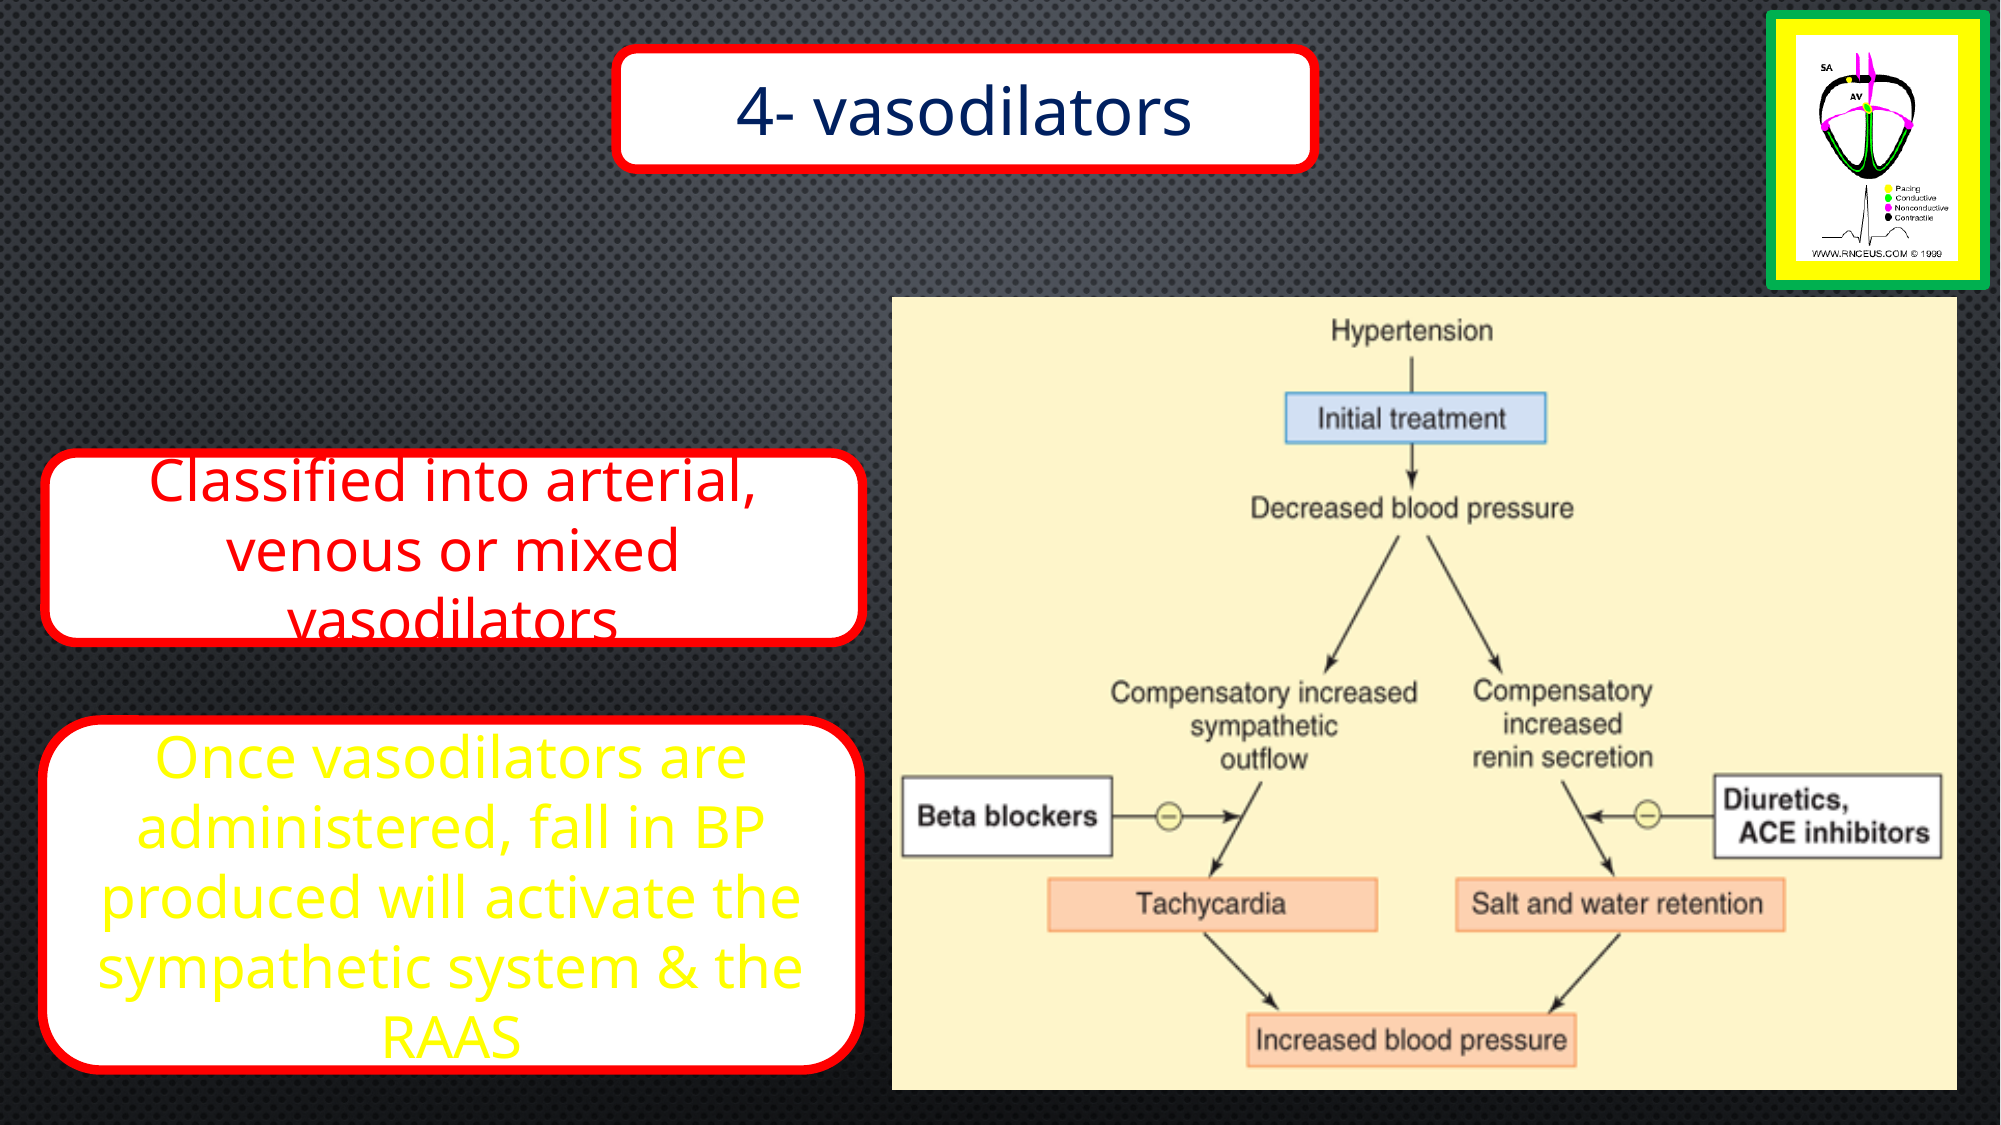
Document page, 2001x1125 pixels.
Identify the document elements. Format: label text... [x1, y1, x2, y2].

picture [1795, 35, 1959, 261]
text_box 4- vasodilators [614, 47, 1317, 171]
text_box Once vasodilators are administered, fall in BP produced will activate the sympathetic system & the RAAS [40, 718, 862, 1072]
text_box [1770, 13, 1987, 287]
picture [892, 297, 1963, 1125]
text_box Classified into arterial, venous or mixed vasodilators [43, 451, 865, 645]
